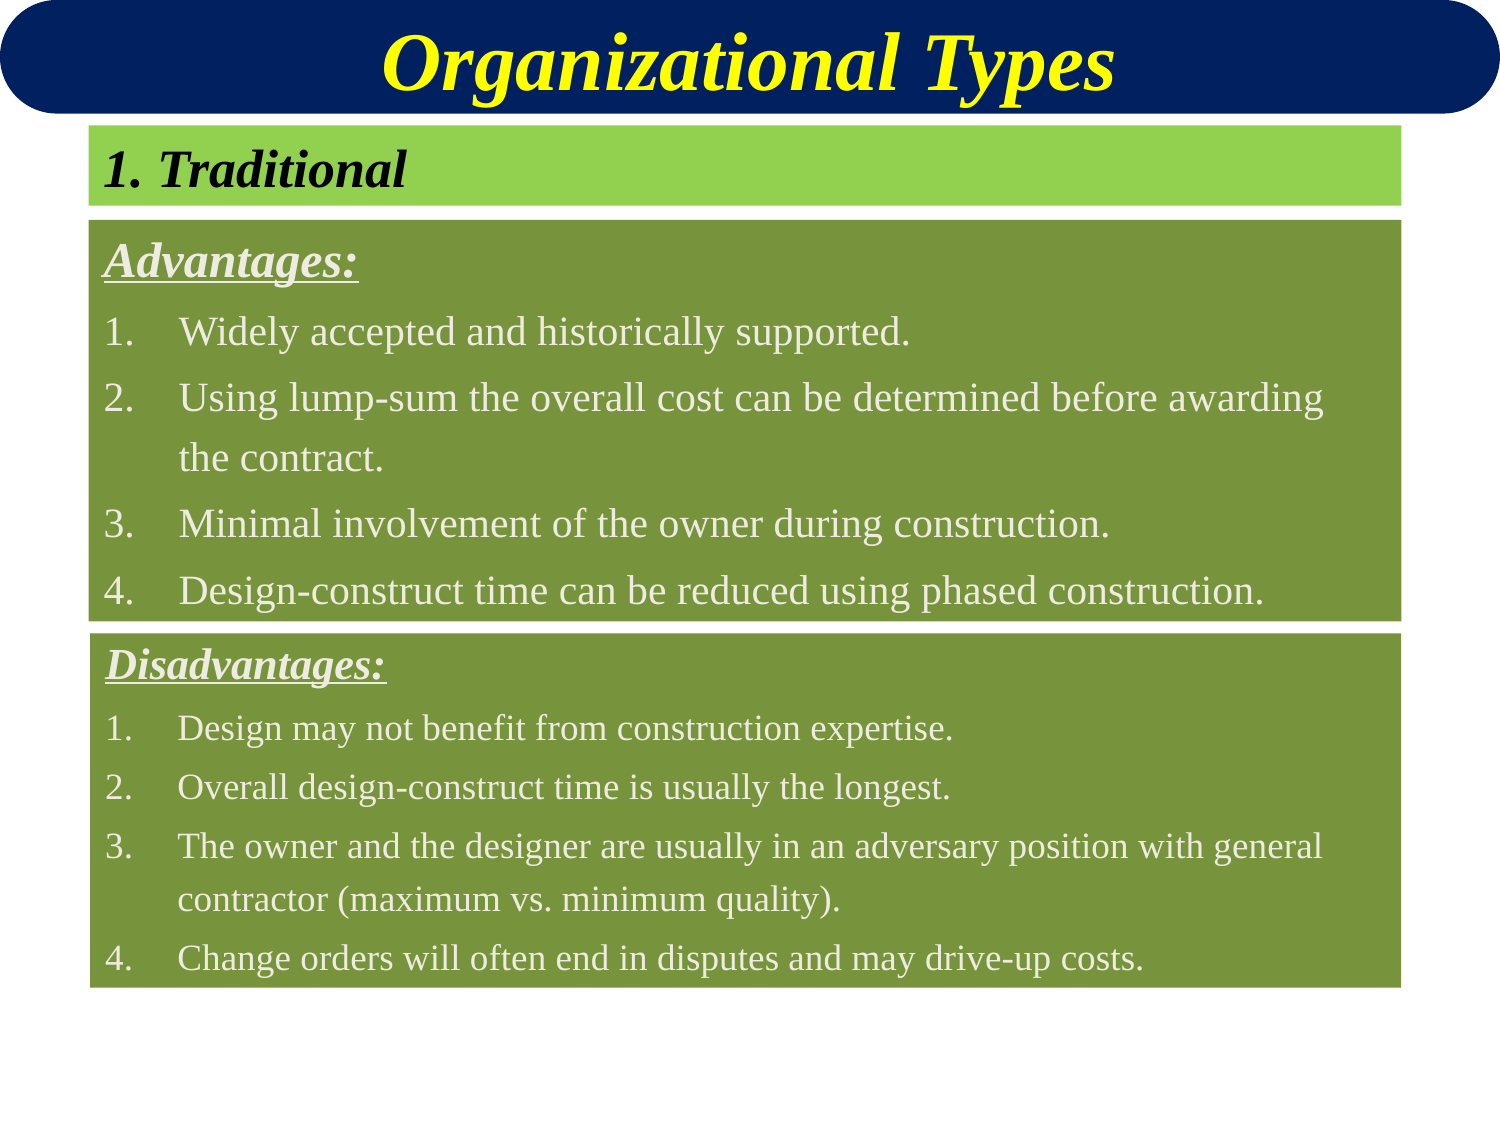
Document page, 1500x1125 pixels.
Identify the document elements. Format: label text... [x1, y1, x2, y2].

text_box Advantages: Widely accepted and historically supported. Using lump-sum the overall cost can be determined before awarding the contract. Minimal involvement of the owner during construction. Design-construct time can be reduced using phased construction. [88, 219, 1402, 622]
text_box Organizational Types [0, 0, 1500, 114]
text_box 1. Traditional [88, 125, 1402, 206]
text_box Disadvantages: Design may not benefit from construction expertise. Overall design-construct time is usually the longest. The owner and the designer are usually in an adversary position with general contractor (maximum vs. minimum quality). Change orders will often end in disputes and may drive-up costs. [90, 633, 1402, 988]
